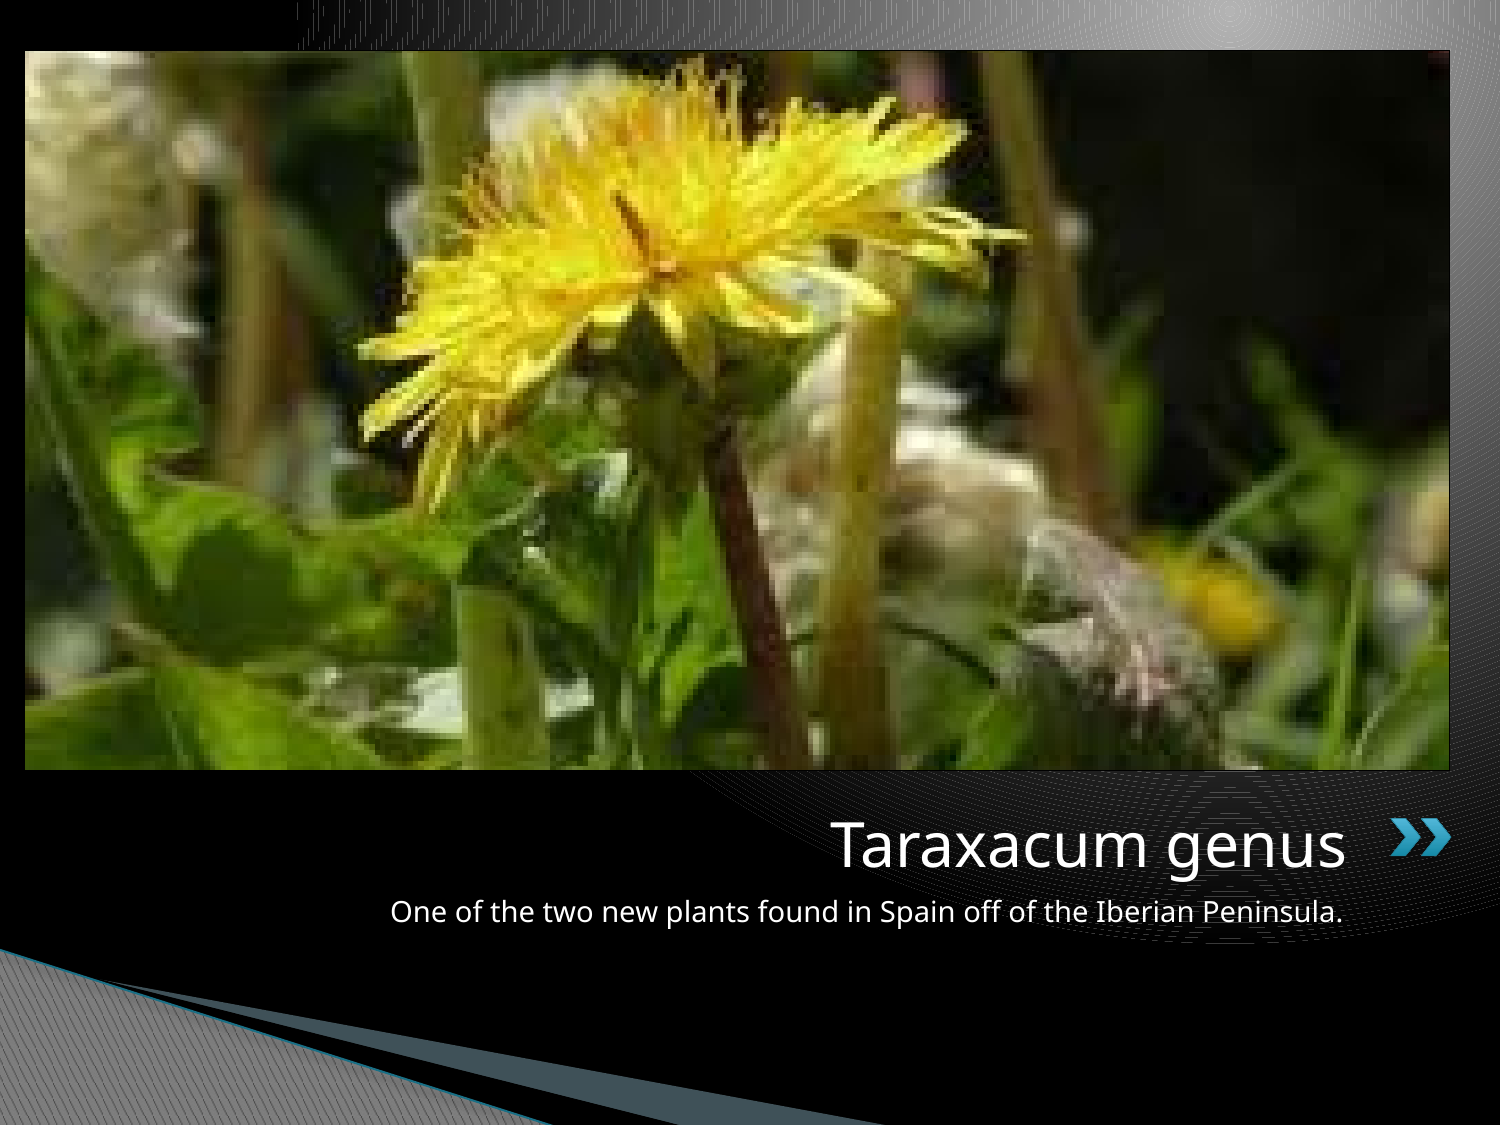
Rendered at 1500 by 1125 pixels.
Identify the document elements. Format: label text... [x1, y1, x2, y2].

picture [24, 49, 1451, 771]
picture [0, 952, 543, 1125]
title Taraxacum genus [37, 798, 1363, 891]
list One of the two new plants found in Spain off of the Iberian Peninsula. [187, 892, 1363, 1000]
